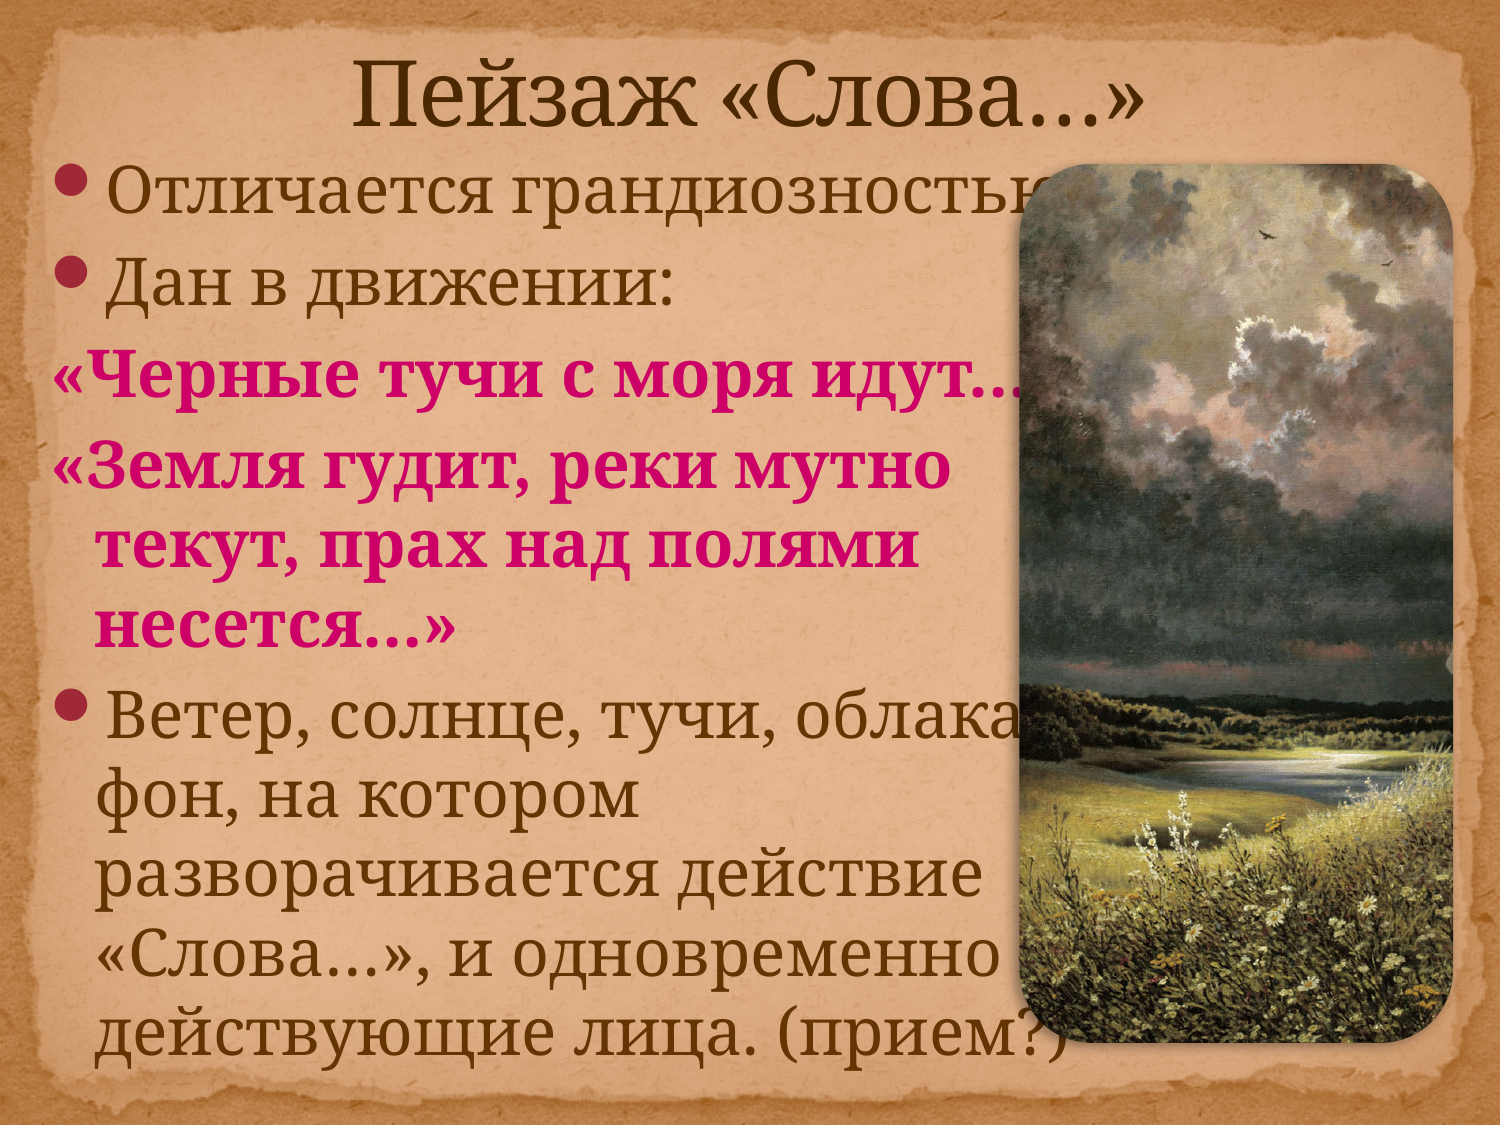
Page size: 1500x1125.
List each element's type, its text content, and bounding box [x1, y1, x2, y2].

title Пейзаж «Слова…» [74, 24, 1425, 153]
picture [1019, 163, 1454, 1043]
list Отличается грандиозностью; Дан в движении: «Черные тучи с моря идут…» «Земля гудит, реки мутно текут, прах над полями несется…» Ветер, солнце, тучи, облака – фон, на котором разворачивается действие «Слова…», и одновременно – действующие лица. (прием?) [35, 140, 1102, 1090]
